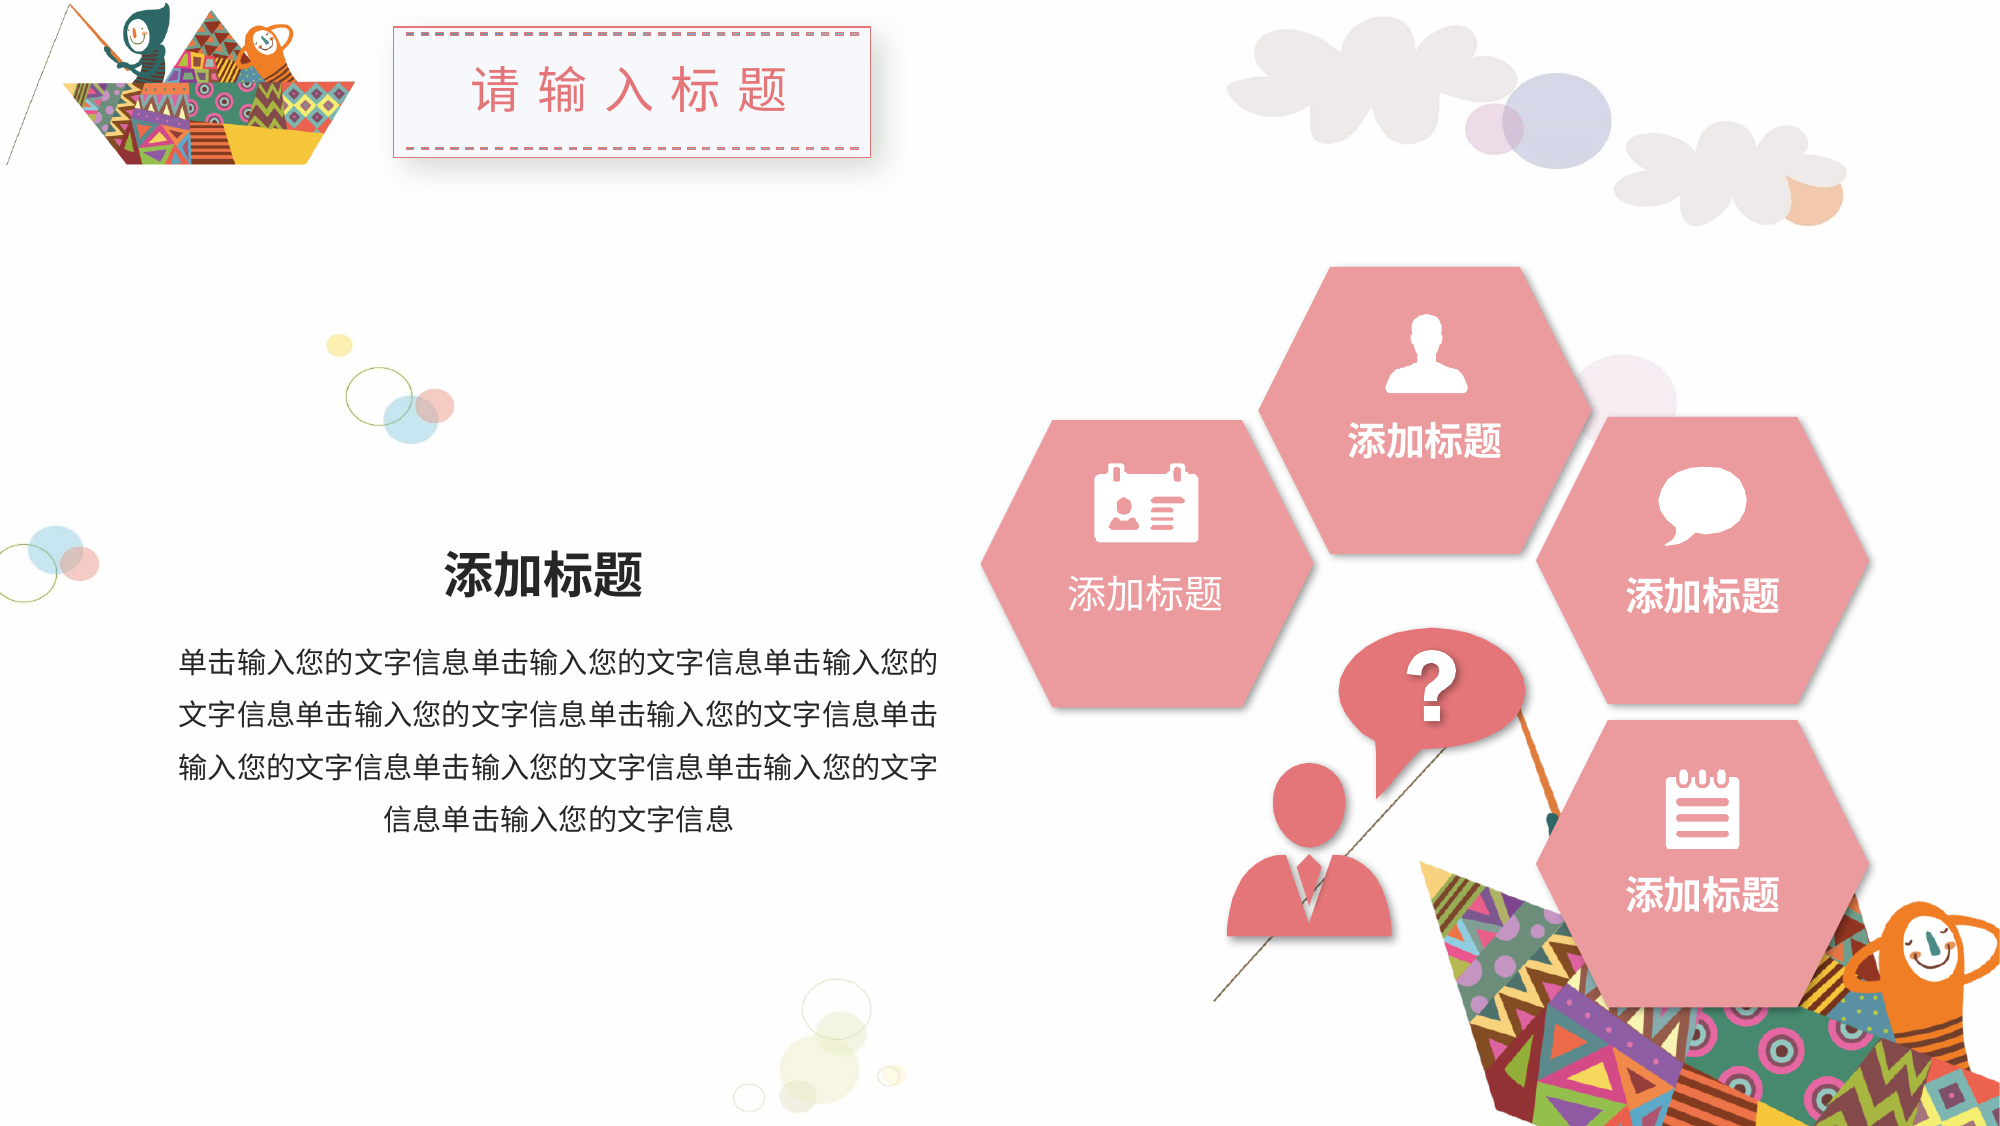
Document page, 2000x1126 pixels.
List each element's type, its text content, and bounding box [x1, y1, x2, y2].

picture [0, 0, 2000, 1126]
text_box 添加标题 [406, 536, 682, 612]
text_box 单击输入您的文字信息单击输入您的文字信息单击输入您的文字信息单击输入您的文字信息单击输入您的文字信息单击输入您的文字信息单击输入您的文字信息单击输入您的文字信息单击输入您的文字信息 [153, 619, 965, 897]
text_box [392, 26, 871, 159]
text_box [980, 266, 1870, 1008]
